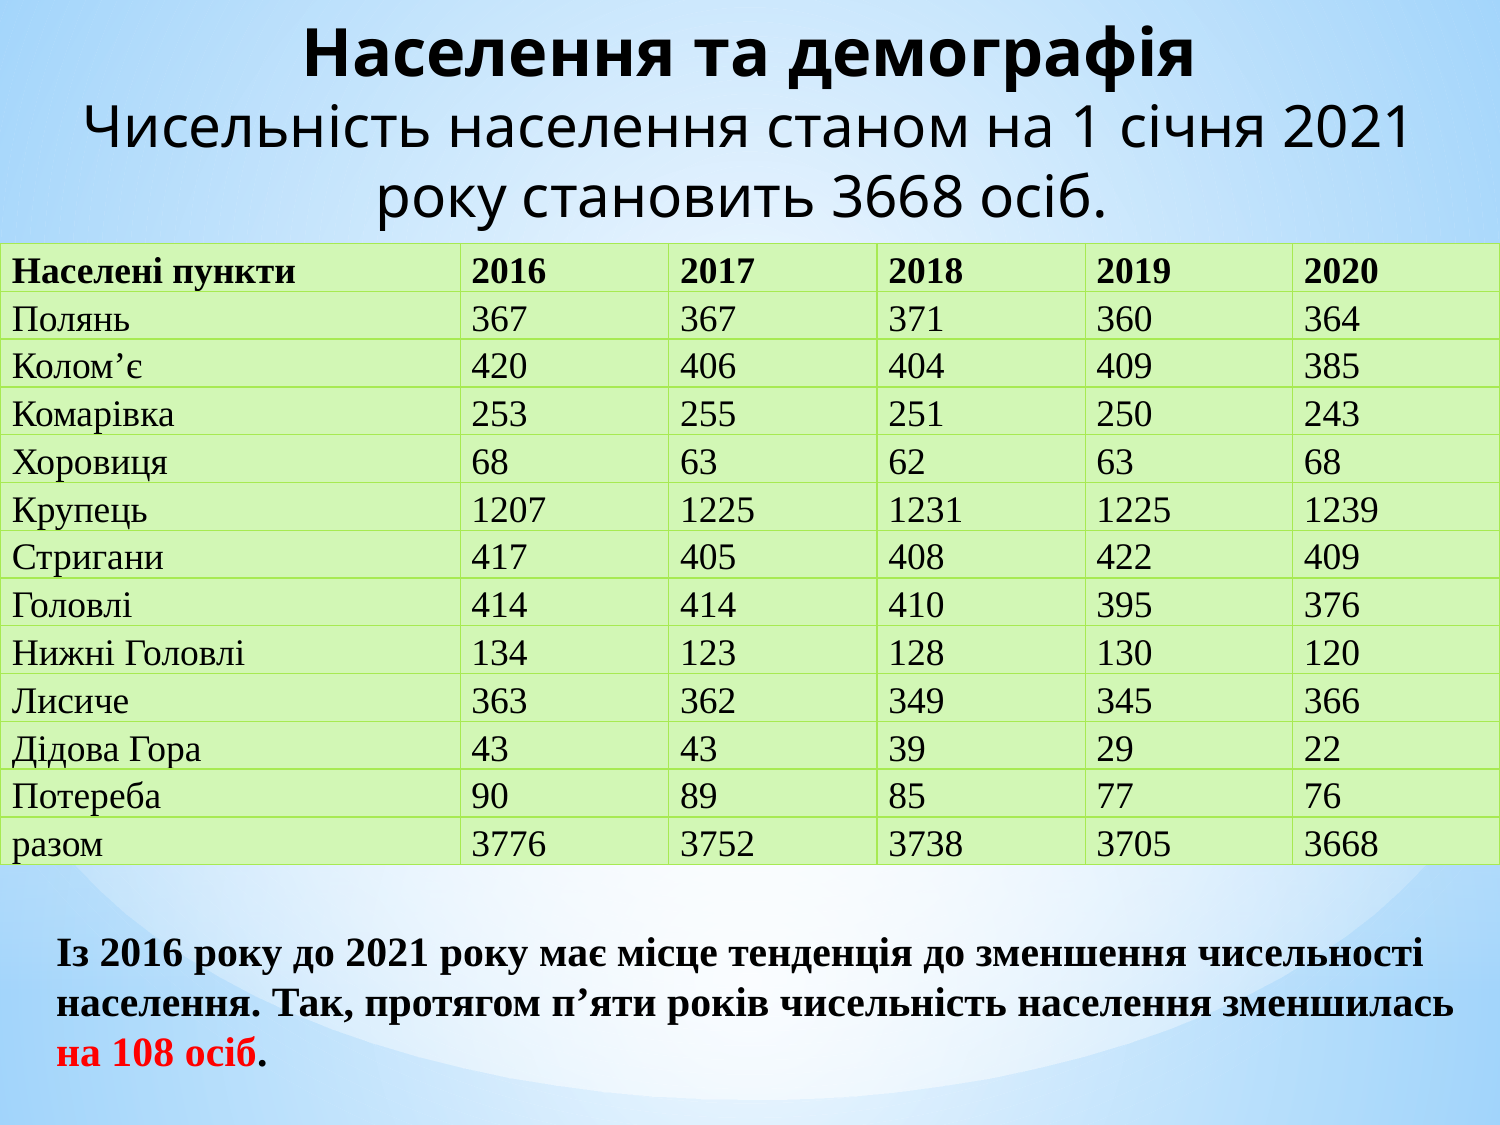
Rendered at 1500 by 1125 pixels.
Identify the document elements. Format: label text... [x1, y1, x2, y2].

table_cell 408 [878, 531, 1085, 577]
table_cell 43 [461, 722, 668, 768]
table_cell 1225 [1086, 483, 1292, 530]
table_cell 89 [669, 770, 876, 816]
table_cell 22 [1293, 722, 1499, 768]
table_cell 130 [1086, 626, 1292, 673]
table_cell 29 [1086, 722, 1292, 768]
table_cell Нижні Головлі [1, 626, 460, 673]
table_cell 406 [669, 340, 876, 386]
table_cell Головлі [1, 579, 460, 625]
table_cell 414 [461, 579, 668, 625]
table_cell 414 [669, 579, 876, 625]
table_cell 395 [1086, 579, 1292, 625]
table_cell 367 [461, 292, 668, 338]
table_cell 77 [1086, 770, 1292, 816]
table_cell 409 [1293, 531, 1499, 577]
table_cell 128 [878, 626, 1085, 673]
table_cell 422 [1086, 531, 1292, 577]
table_cell 1207 [461, 483, 668, 530]
table_header 2020 [1293, 244, 1499, 291]
table_cell 250 [1086, 388, 1292, 434]
table_header Населені пункти [1, 244, 460, 291]
table_cell 134 [461, 626, 668, 673]
table_header 2017 [669, 244, 876, 291]
table_cell Хоровиця [1, 435, 460, 482]
text_box Із 2016 року до 2021 року має місце тенденція до зменшення чисельності населення. Так, протягом п’яти років чисельність населення зменшилась на 108 осіб. [41, 916, 1500, 1082]
table_cell 76 [1293, 770, 1499, 816]
table_cell 3705 [1086, 818, 1292, 864]
title Населення та демографія Чисельність населення станом на 1 січня 2021 року становить 3668 осіб. [0, 1, 1500, 190]
table_cell 349 [878, 674, 1085, 721]
table_cell Полянь [1, 292, 460, 338]
table_cell 364 [1293, 292, 1499, 338]
table_cell 43 [669, 722, 876, 768]
table_cell Комарівка [1, 388, 460, 434]
table_cell 345 [1086, 674, 1292, 721]
table_cell 63 [1086, 435, 1292, 482]
table_cell Колом’є [1, 340, 460, 386]
table_cell 123 [669, 626, 876, 673]
table_cell 251 [878, 388, 1085, 434]
table_cell 63 [669, 435, 876, 482]
table_cell 363 [461, 674, 668, 721]
table_cell Потереба [1, 770, 460, 816]
table_cell 367 [669, 292, 876, 338]
table_cell 409 [1086, 340, 1292, 386]
table_cell 68 [461, 435, 668, 482]
table_cell 120 [1293, 626, 1499, 673]
table_cell 410 [878, 579, 1085, 625]
table_cell Лисиче [1, 674, 460, 721]
table_header 2016 [461, 244, 668, 291]
table_cell 3738 [878, 818, 1085, 864]
table_cell 85 [878, 770, 1085, 816]
table_header 2019 [1086, 244, 1292, 291]
table_cell 371 [878, 292, 1085, 338]
table_cell 362 [669, 674, 876, 721]
table_cell 404 [878, 340, 1085, 386]
table_cell 376 [1293, 579, 1499, 625]
table_cell 1231 [878, 483, 1085, 530]
table_cell 253 [461, 388, 668, 434]
table_cell Дідова Гора [1, 722, 460, 768]
table_cell 385 [1293, 340, 1499, 386]
table_cell 3668 [1293, 818, 1499, 864]
table_cell 420 [461, 340, 668, 386]
table_cell разом [1, 818, 460, 864]
table_cell 366 [1293, 674, 1499, 721]
table_cell 3752 [669, 818, 876, 864]
table_cell 243 [1293, 388, 1499, 434]
table_cell 405 [669, 531, 876, 577]
table_cell 62 [878, 435, 1085, 482]
table_cell 360 [1086, 292, 1292, 338]
table_cell 90 [461, 770, 668, 816]
table_cell 417 [461, 531, 668, 577]
table_header 2018 [878, 244, 1085, 291]
table_cell Стригани [1, 531, 460, 577]
table_cell 3776 [461, 818, 668, 864]
table_cell 68 [1293, 435, 1499, 482]
table_cell 255 [669, 388, 876, 434]
table_cell Крупець [1, 483, 460, 530]
table_cell 1225 [669, 483, 876, 530]
table_cell 1239 [1293, 483, 1499, 530]
table_cell 39 [878, 722, 1085, 768]
